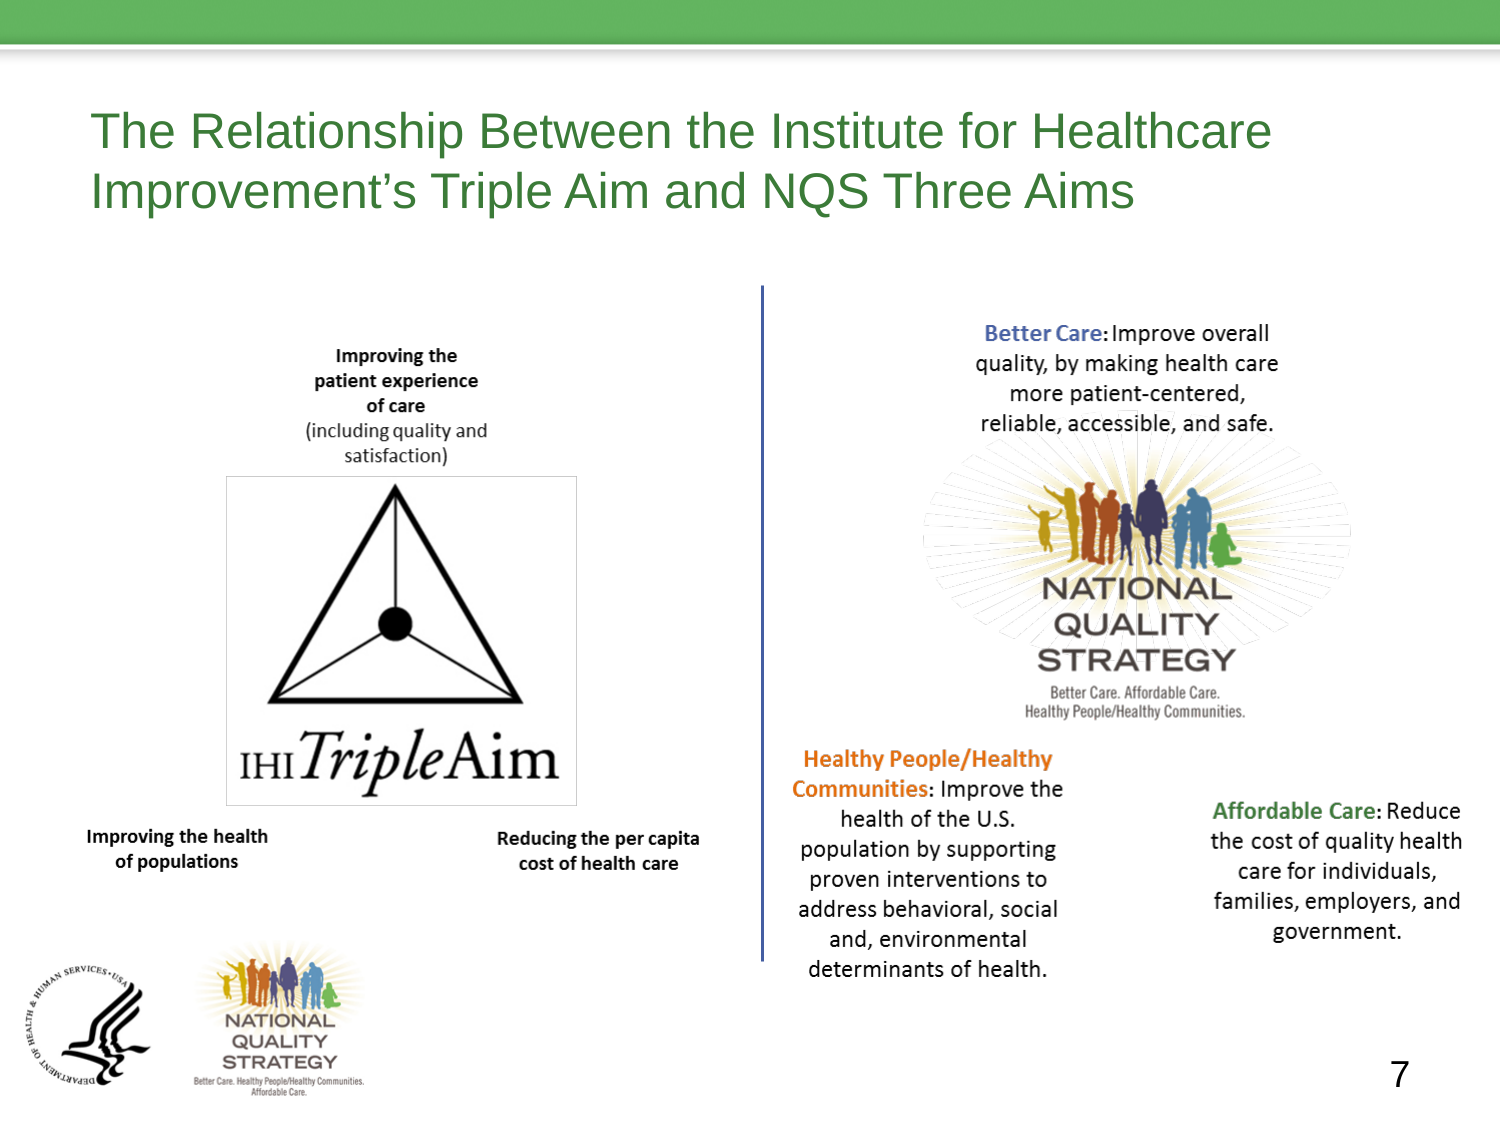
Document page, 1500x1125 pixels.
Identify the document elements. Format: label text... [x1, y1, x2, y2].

picture [0, 0, 1500, 104]
picture [770, 310, 1485, 1000]
picture [23, 285, 764, 1101]
title The Relationship Between the Institute for Healthcare Improvement’s Triple Aim and NQS Three Aims [75, 103, 1425, 213]
slide_number 7 [1074, 1042, 1425, 1103]
